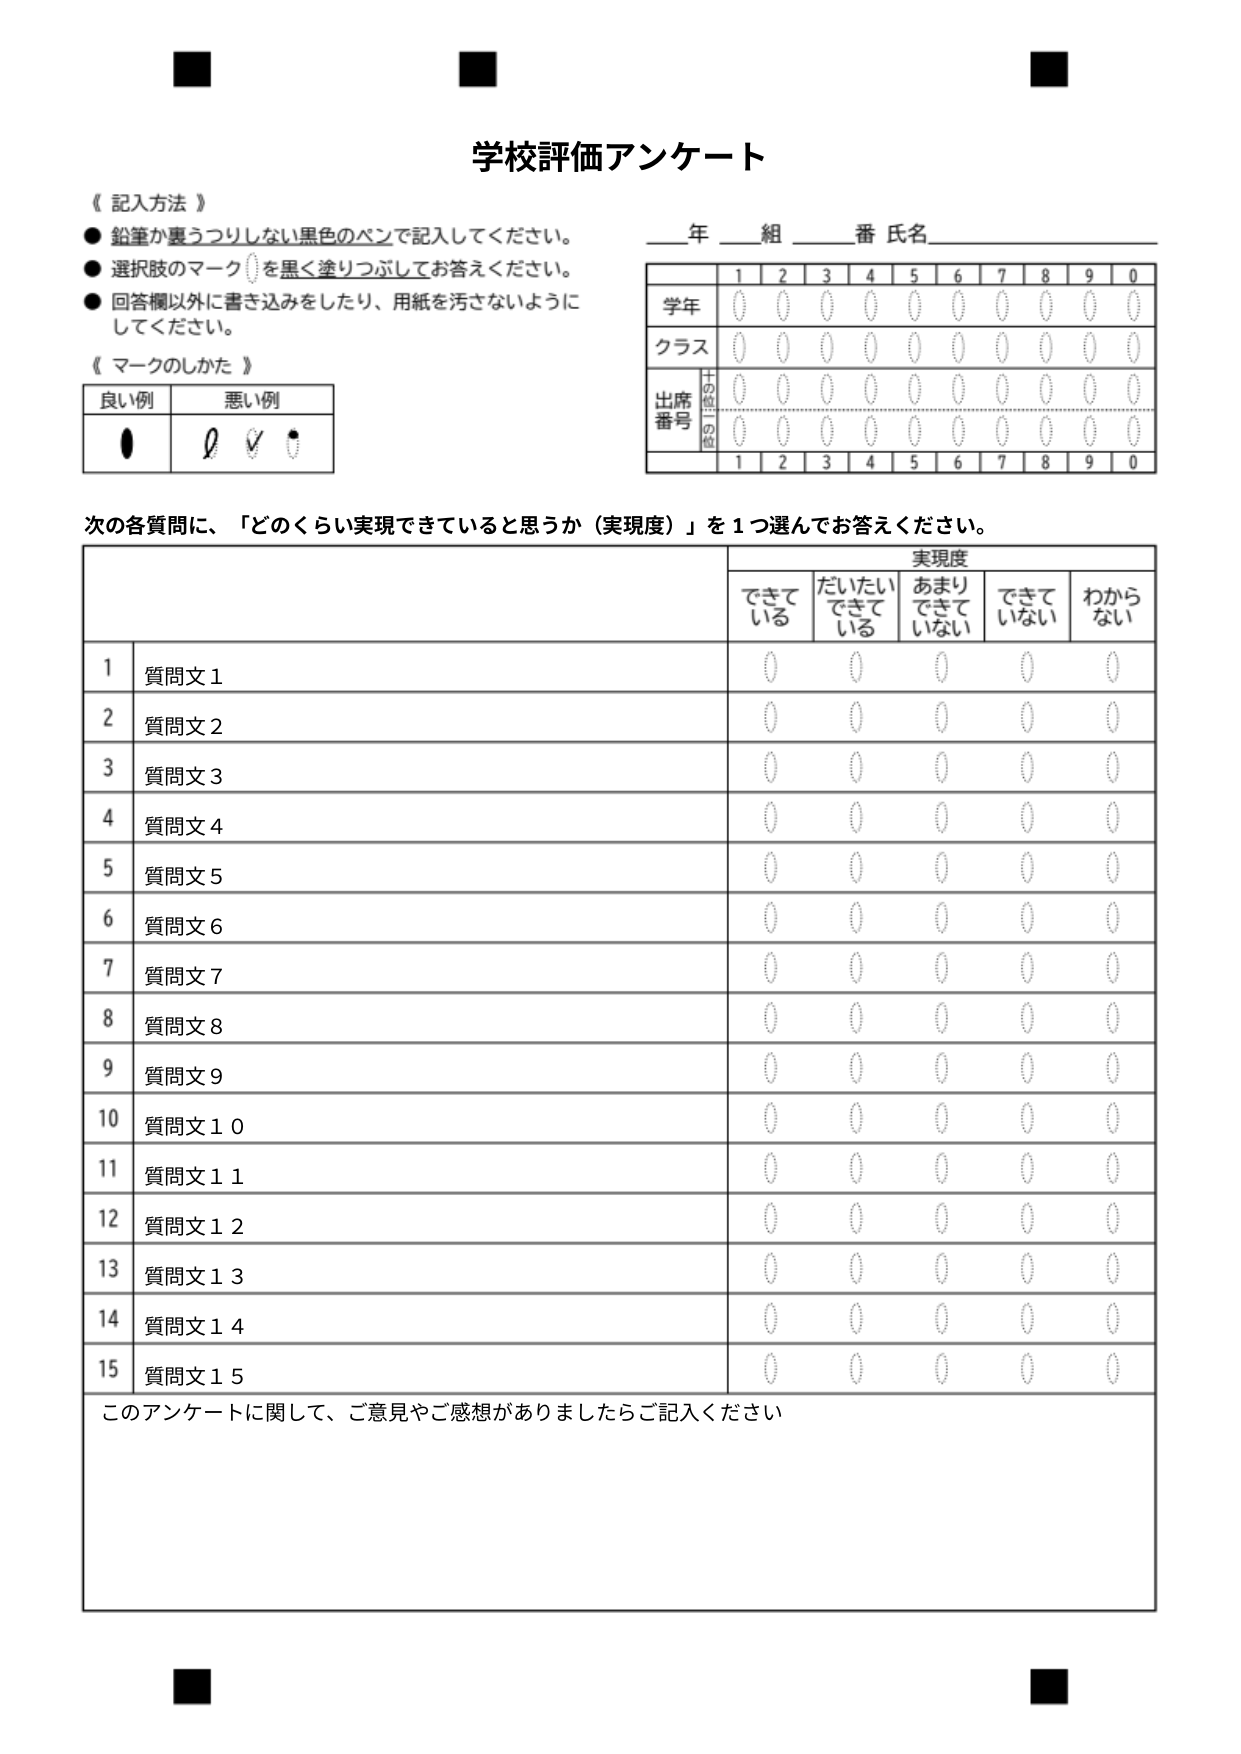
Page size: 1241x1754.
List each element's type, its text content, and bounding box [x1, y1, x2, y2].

text_box 学校評価アンケート [0, 128, 1241, 184]
text_box 質問文１ 質問文２ 質問文３ 質問文４ 質問文５ 質問文６ 質問文７ 質問文８ 質問文９ 質問文１０ 質問文１１ 質問文１２ 質問文１３ 質問文１４ 質問文１５ [129, 631, 263, 1397]
text_box このアンケートに関して、ご意見やご感想がありましたらご記入ください [85, 1392, 798, 1432]
text_box 次の各質問に、「どのくらい実現できていると思うか（実現度）」を1つ選んでお答えください。 [69, 505, 1012, 546]
